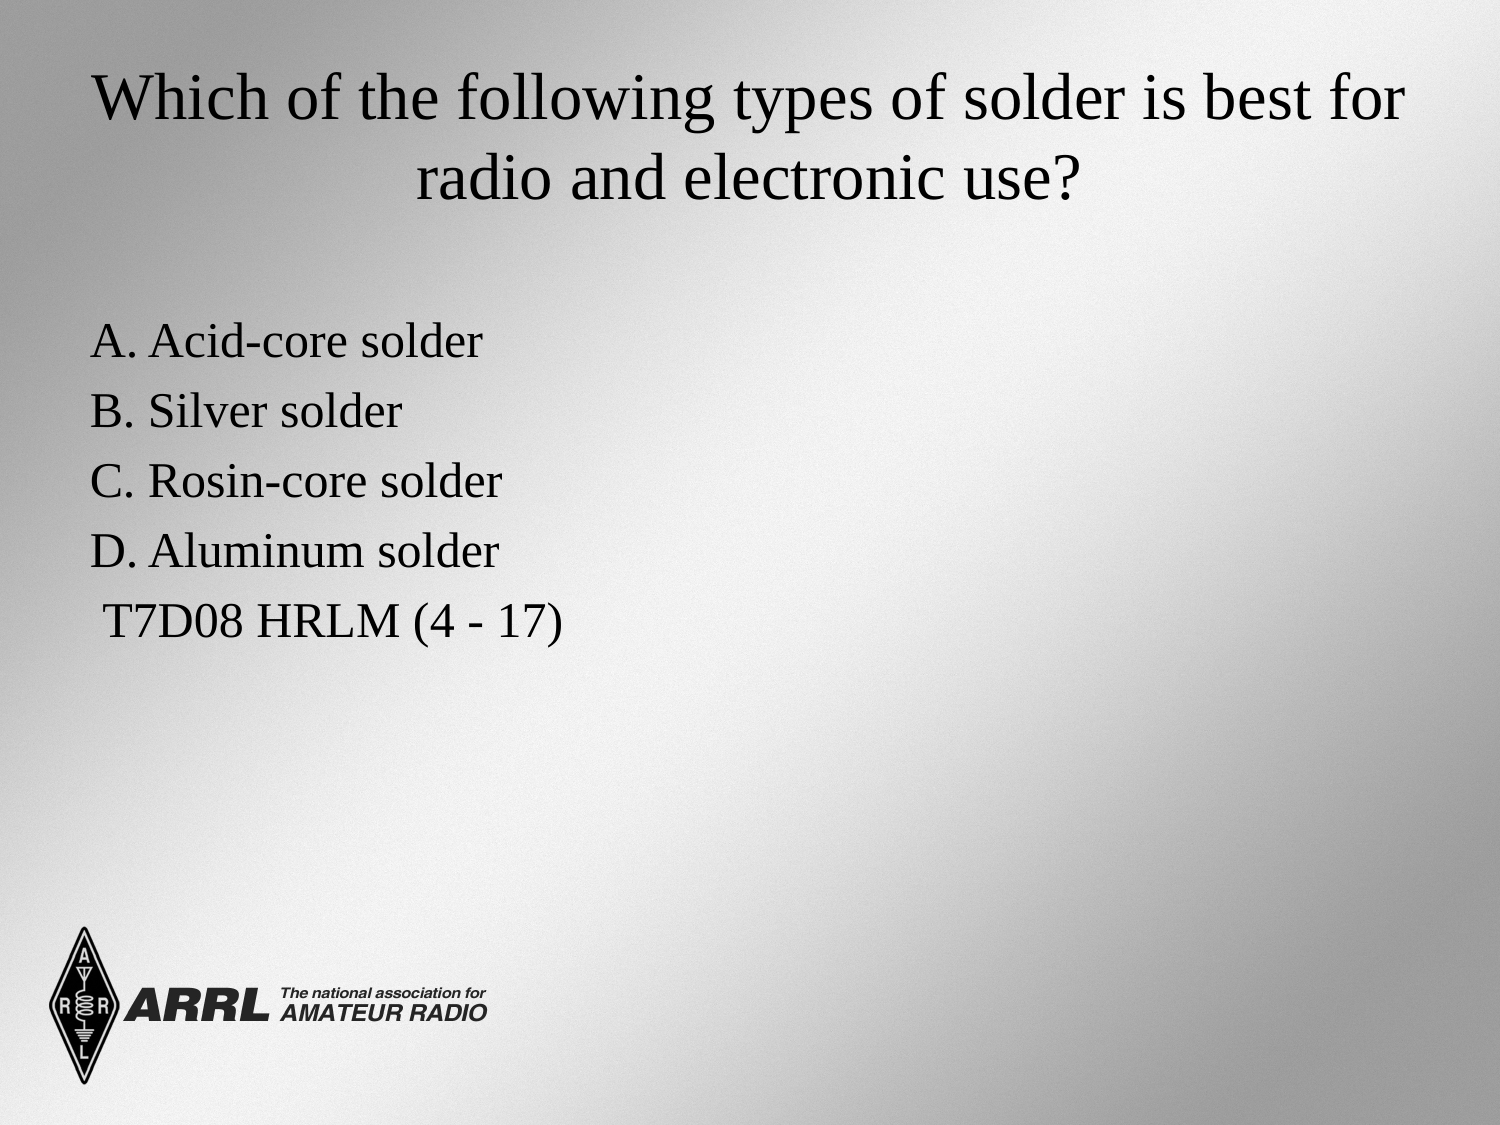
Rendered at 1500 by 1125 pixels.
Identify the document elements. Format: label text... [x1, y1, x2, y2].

picture [0, 0, 1500, 1125]
title Which of the following types of solder is best for radio and electronic use? [75, 45, 1425, 233]
list A. Acid-core solder B. Silver solder C. Rosin-core solder D. Aluminum solder T7D08 HRLM (4 - 17) [75, 299, 1425, 1005]
